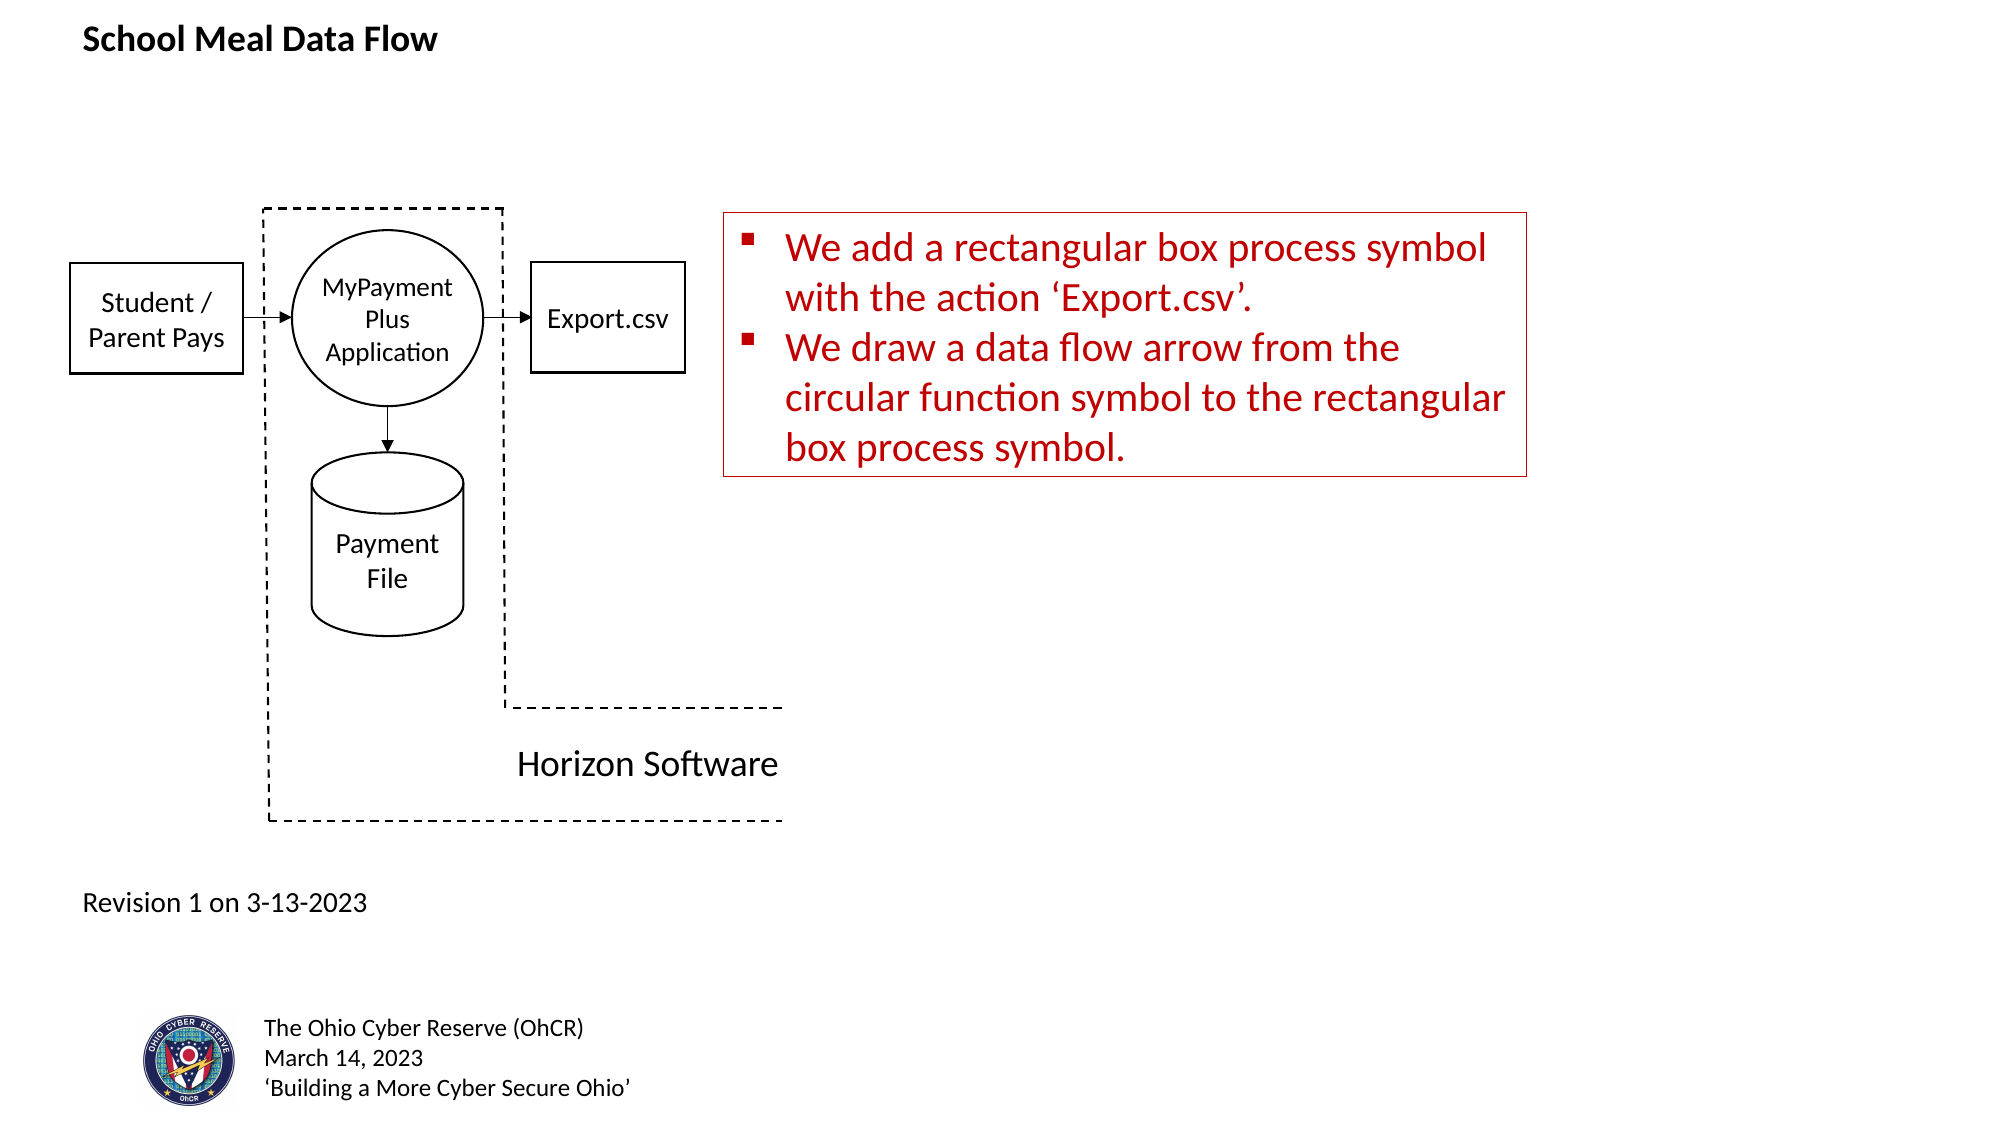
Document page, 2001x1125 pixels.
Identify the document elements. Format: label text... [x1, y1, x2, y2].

text_box We add a rectangular box process symbol with the action ‘Export.csv’. We draw a data flow arrow from the circular function symbol to the rectangular box process symbol. [723, 212, 1527, 477]
text_box The Ohio Cyber Reserve (OhCR) March 14, 2023 ‘Building a More Cyber Secure Ohio’ [249, 1004, 647, 1109]
text_box School Meal Data Flow [68, 6, 706, 67]
text_box MyPaymentPlus Application [290, 229, 485, 408]
text_box Horizon Software [502, 731, 852, 792]
text_box Payment File [310, 451, 465, 638]
text_box Export.csv [530, 261, 686, 374]
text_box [263, 208, 270, 821]
text_box Student / Parent Pays [69, 262, 244, 375]
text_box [502, 208, 506, 708]
picture [140, 1013, 238, 1108]
text_box Revision 1 on 3-13-2023 [68, 876, 679, 926]
